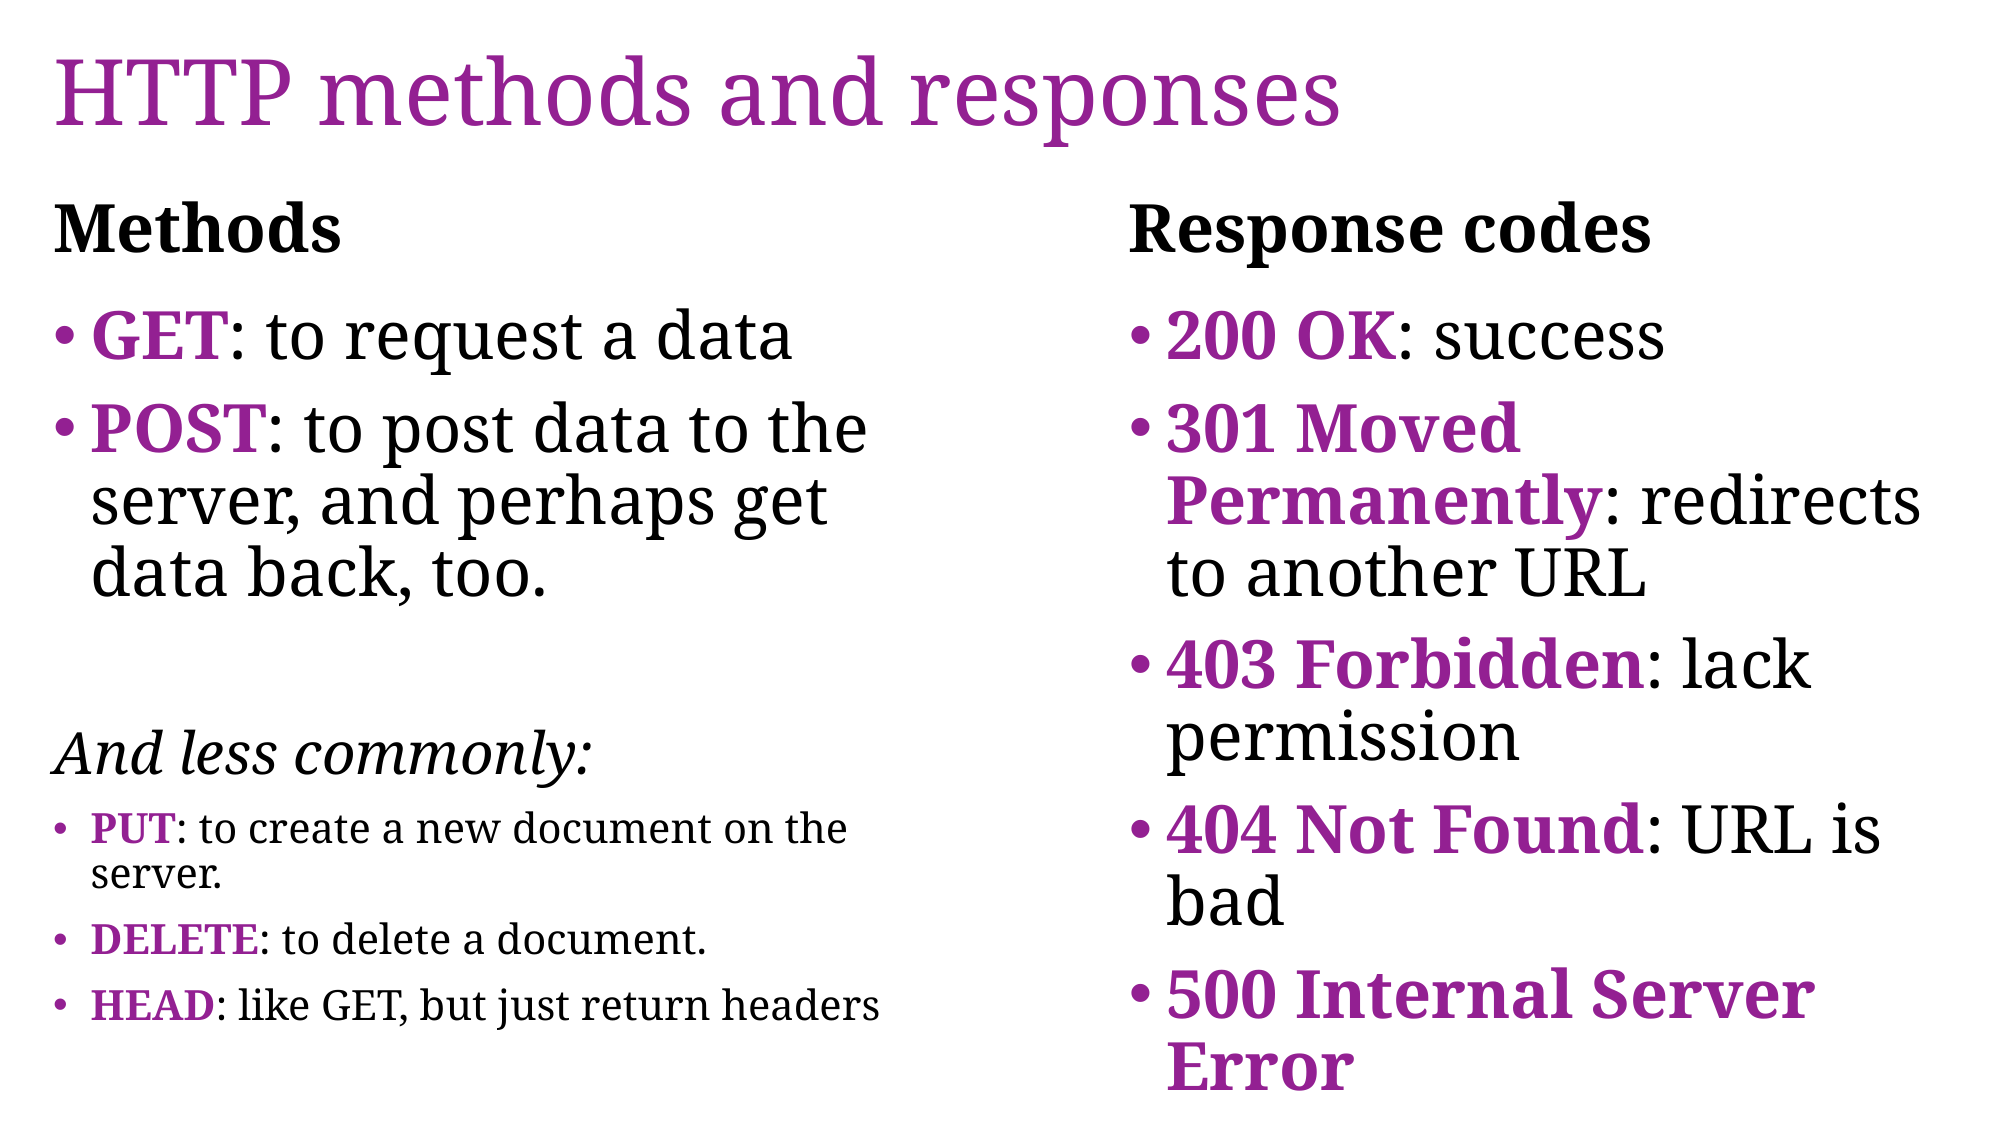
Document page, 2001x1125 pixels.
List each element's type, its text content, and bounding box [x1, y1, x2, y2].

list GET: to request a data POST: to post data to the server, and perhaps get data back, too. And less commonly: PUT: to create a new document on the server. DELETE: to delete a document. HEAD: like GET, but just return headers [38, 294, 984, 1104]
list Methods [38, 187, 984, 275]
list 200 OK: success 301 Moved Permanently: redirects to another URL 403 Forbidden: lack permission 404 Not Found: URL is bad 500 Internal Server Error … and many more [1113, 294, 1966, 1104]
title HTTP methods and responses [38, 22, 1966, 168]
list Response codes [1113, 187, 1966, 275]
